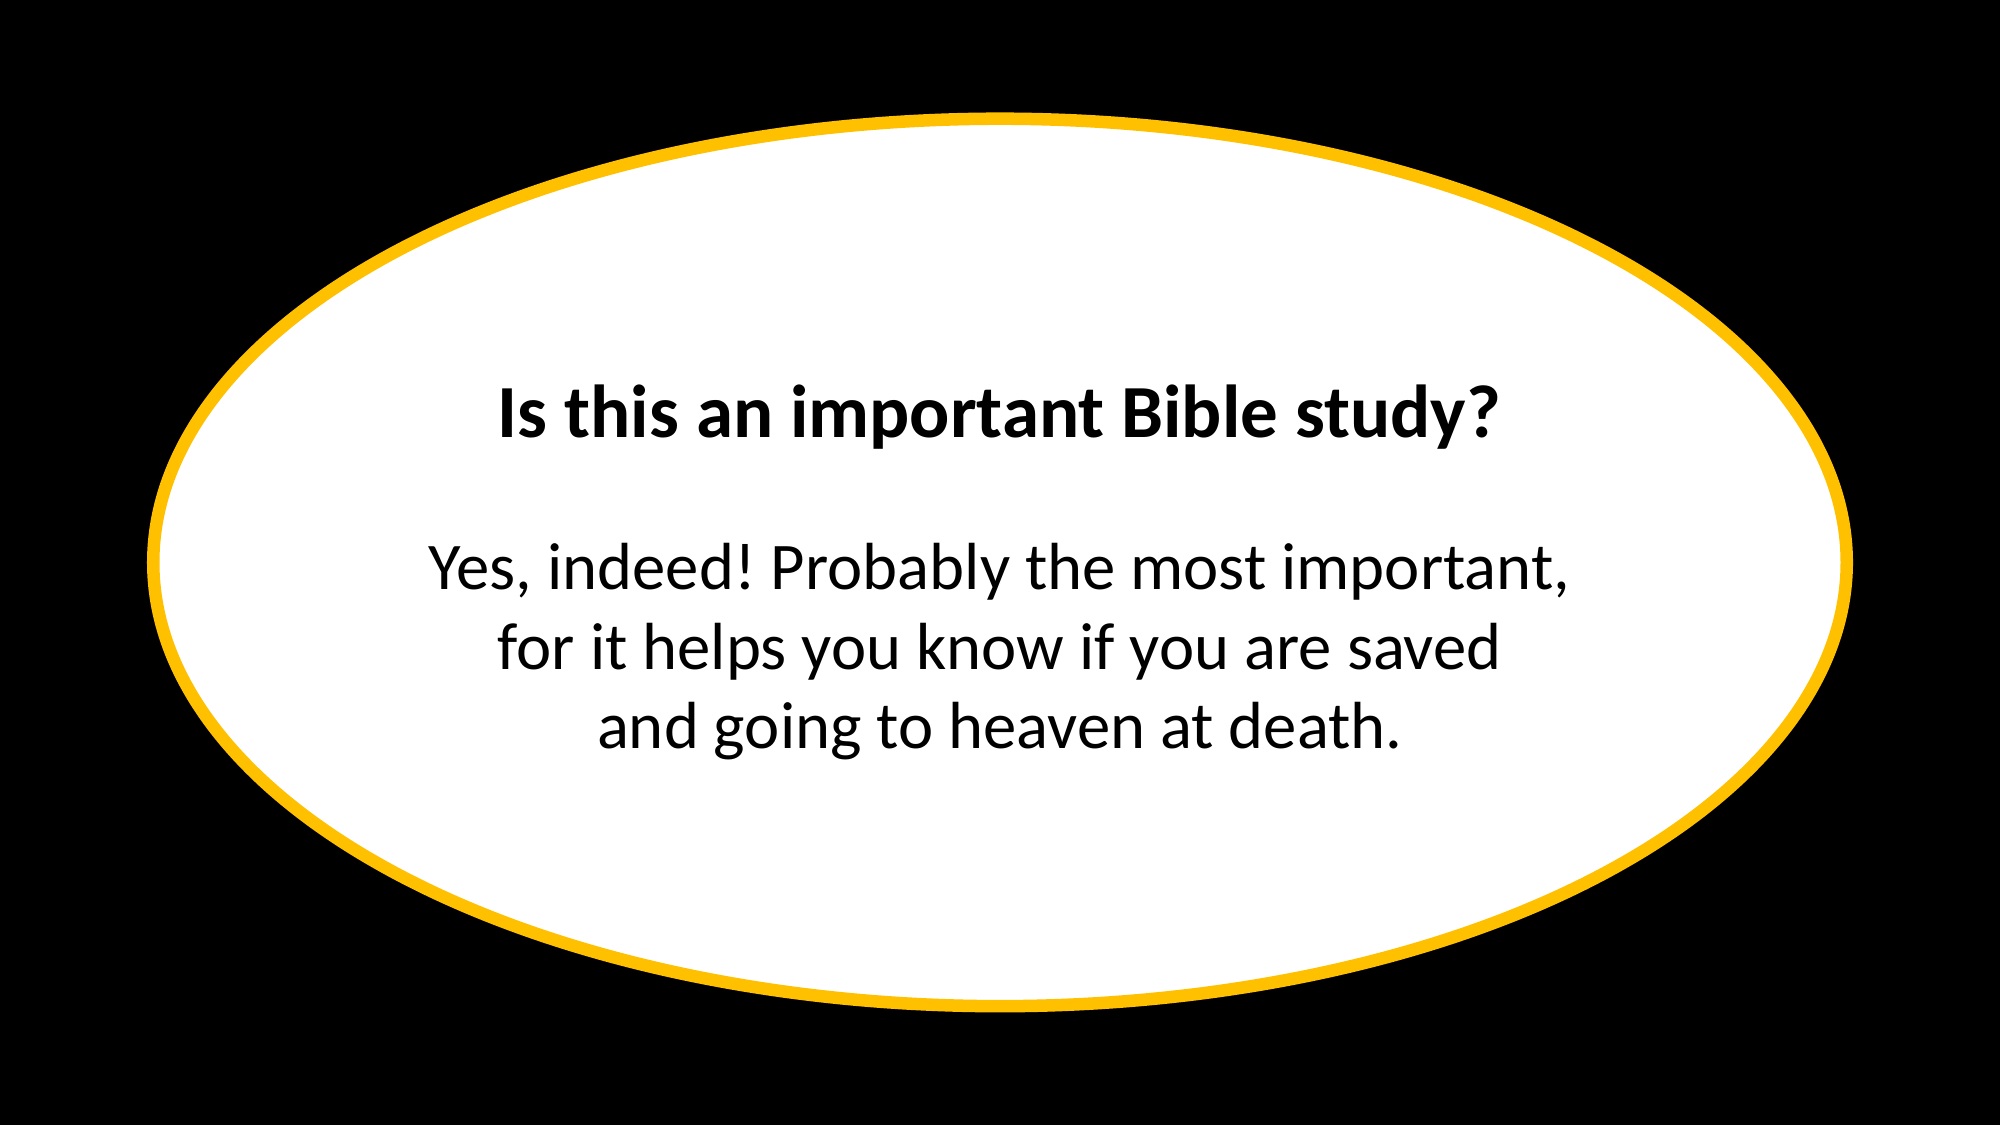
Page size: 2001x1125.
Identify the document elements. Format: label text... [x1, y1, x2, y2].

text_box Is this an important Bible study? Yes, indeed! Probably the most important, for it helps you know if you are saved and going to heaven at death. [152, 117, 1848, 1008]
